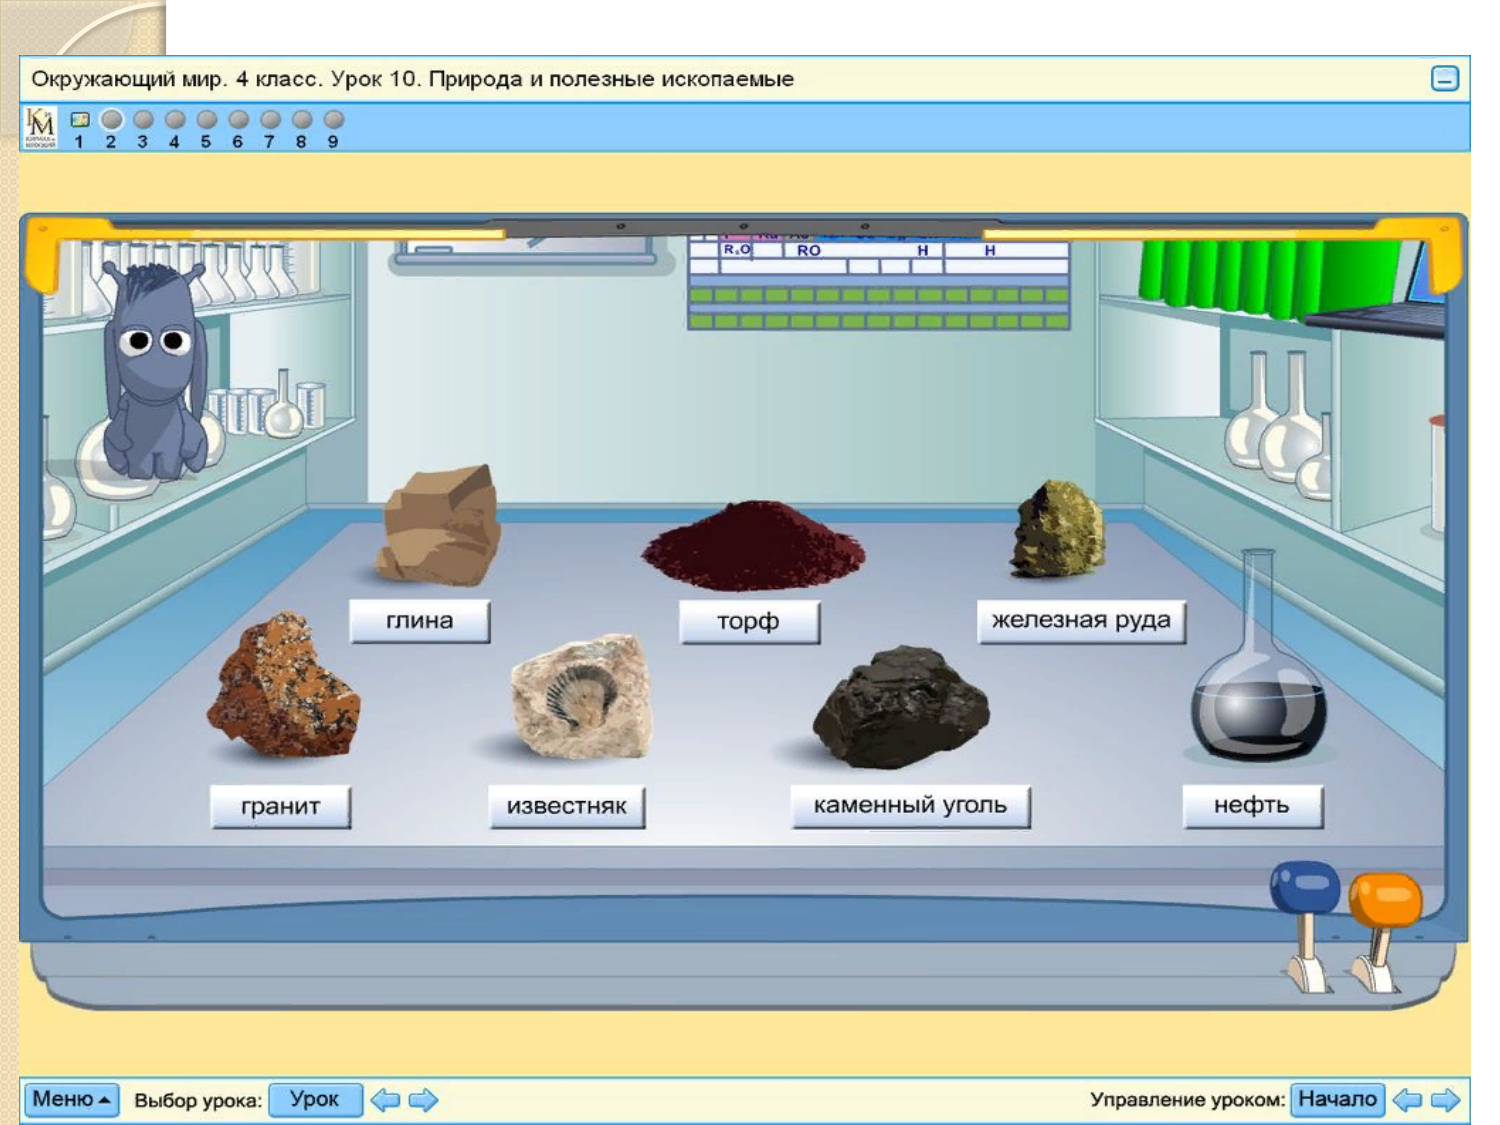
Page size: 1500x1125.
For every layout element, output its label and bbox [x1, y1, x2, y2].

list [19, 55, 1471, 1125]
